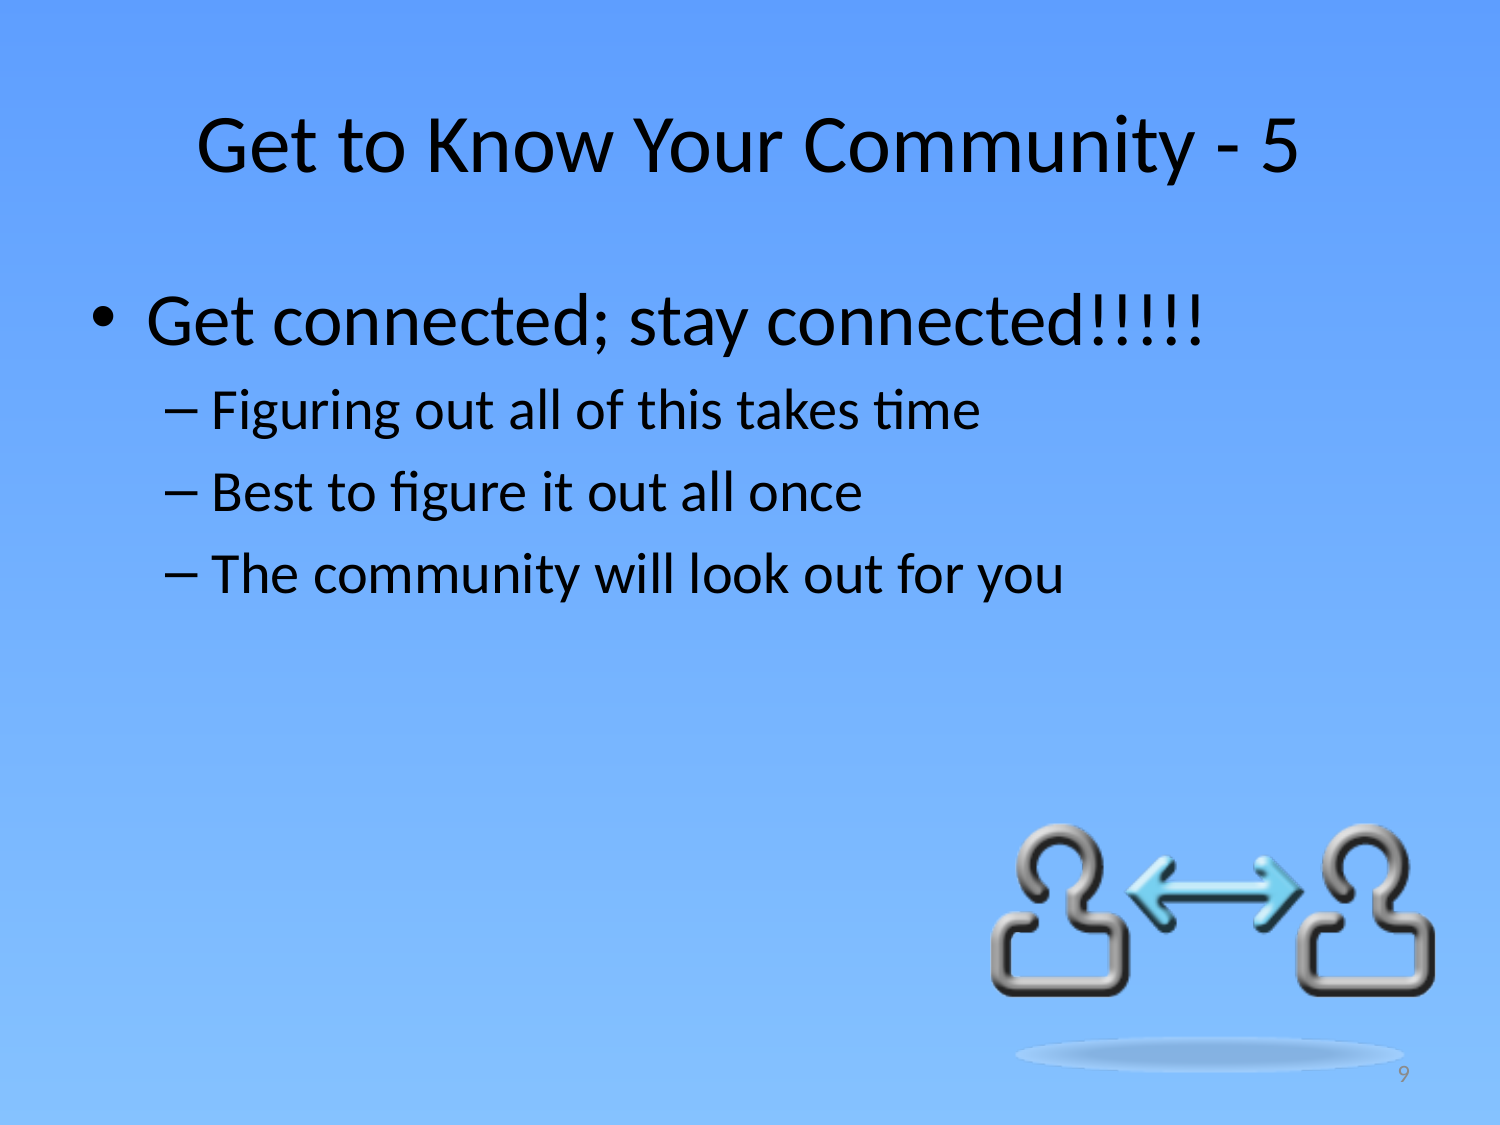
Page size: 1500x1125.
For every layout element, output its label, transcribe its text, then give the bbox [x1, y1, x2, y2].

list Get connected; stay connected!!!!! Figuring out all of this takes time Best to figure it out all once The community will look out for you [74, 262, 1426, 1006]
title Get to Know Your Community - 5 [74, 44, 1426, 233]
picture [987, 670, 1438, 1122]
